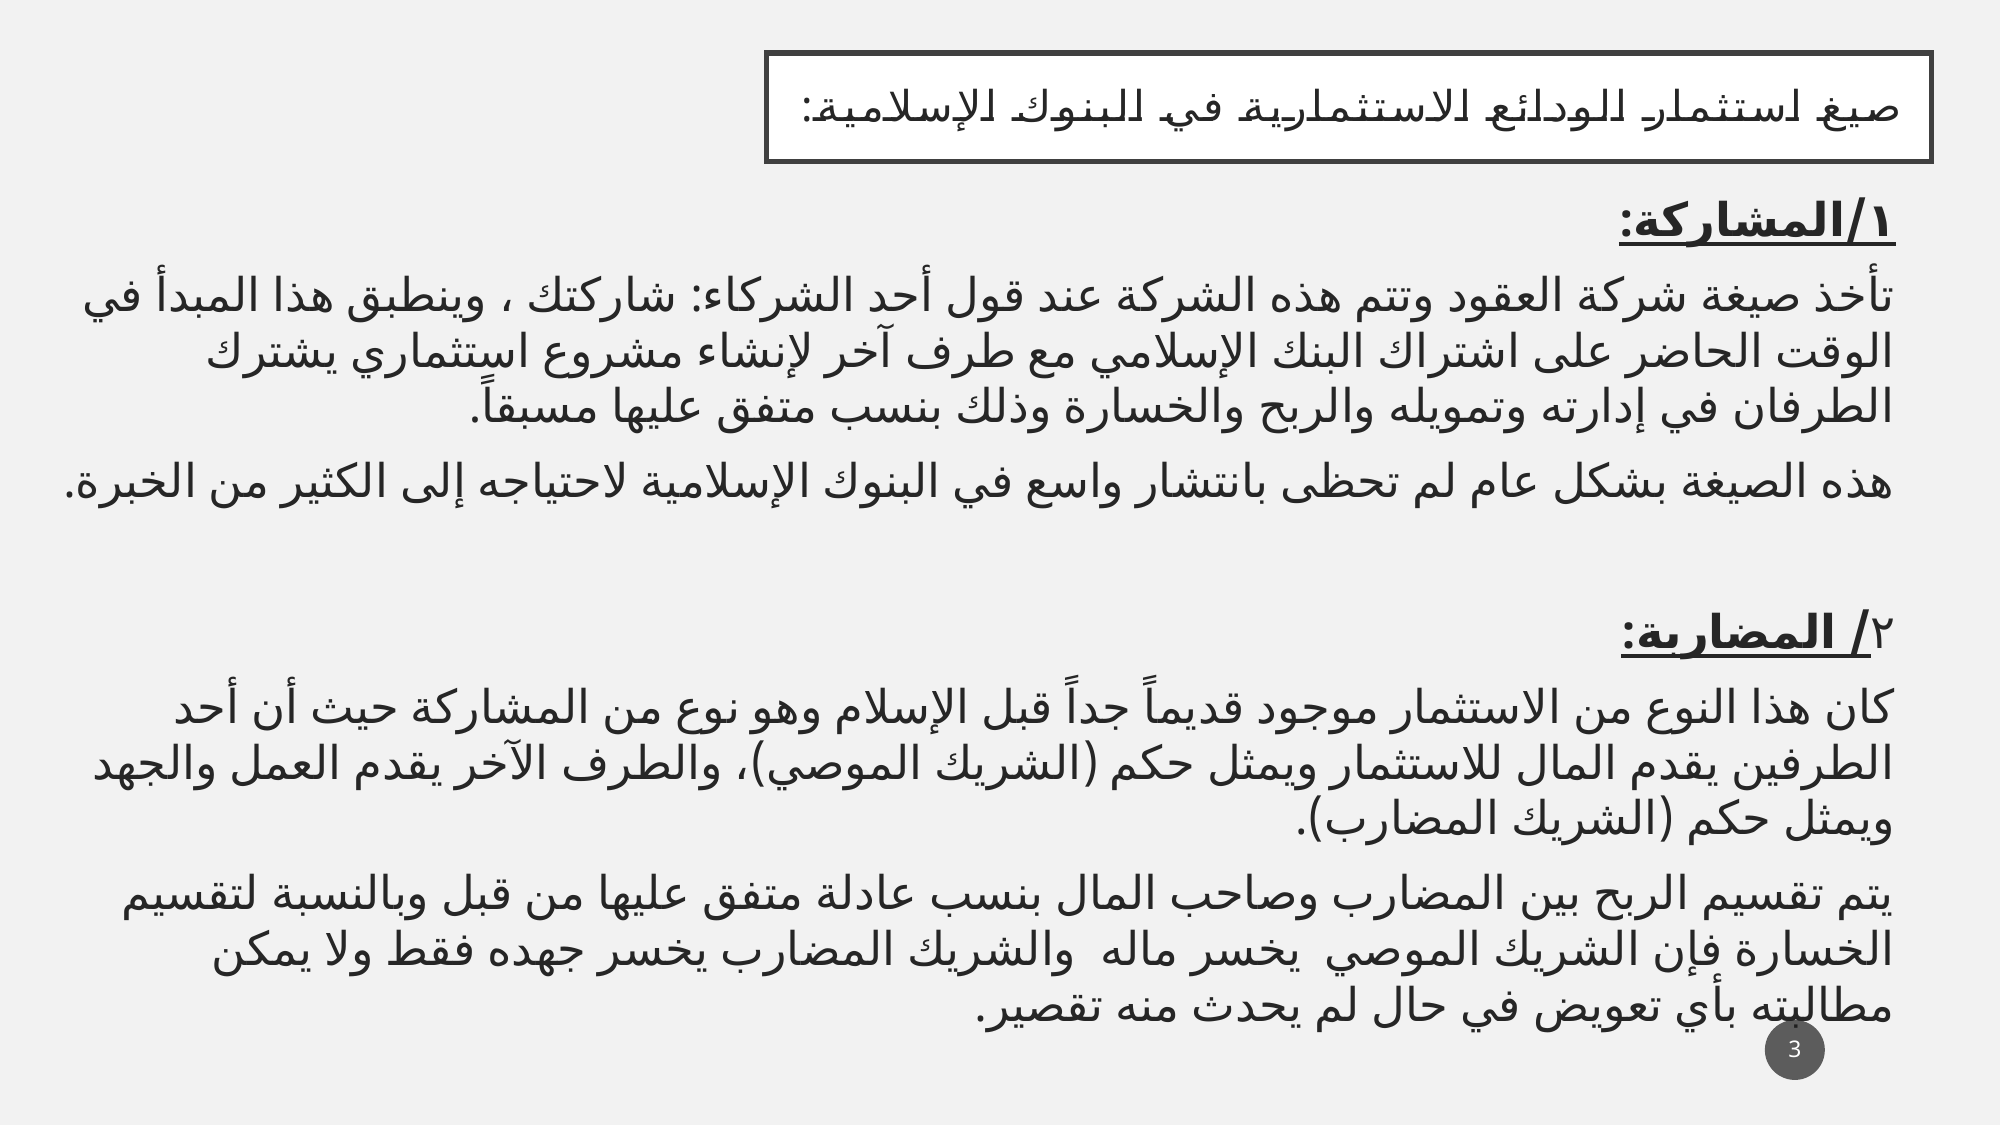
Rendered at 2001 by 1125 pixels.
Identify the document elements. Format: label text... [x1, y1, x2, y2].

title صيغ استثمار الودائع الاستثمارية في البنوك الإسلامية: [764, 50, 1934, 164]
slide_number 3 [1764, 1019, 1825, 1080]
list ١/المشاركة: تأخذ صيغة شركة العقود وتتم هذه الشركة عند قول أحد الشركاء: شاركتك ، وينطبق هذا المبدأ في الوقت الحاضر على اشتراك البنك الإسلامي مع طرف آخر لإنشاء مشروع استثماري يشترك الطرفان في إدارته وتمويله والربح والخسارة وذلك بنسب متفق عليها مسبقاً. هذه الصيغة بشكل عام لم تحظى بانتشار واسع في البنوك الإسلامية لاحتياجه إلى الكثير من الخبرة. ٢/ المضاربة: كان هذا النوع من الاستثمار موجود قديماً جداً قبل الإسلام وهو نوع من المشاركة حيث أن أحد الطرفين يقدم المال للاستثمار ويمثل حكم (الشريك الموصي)، والطرف الآخر يقدم العمل والجهد ويمثل حكم (الشريك المضارب). يتم تقسيم الربح بين المضارب وصاحب المال بنسب عادلة متفق عليها من قبل وبالنسبة لتقسيم الخسارة فإن الشريك الموصي يخسر ماله والشريك المضارب يخسر جهده فقط ولا يمكن مطالبته بأي تعويض في حال لم يحدث منه تقصير. [41, 182, 1911, 1057]
